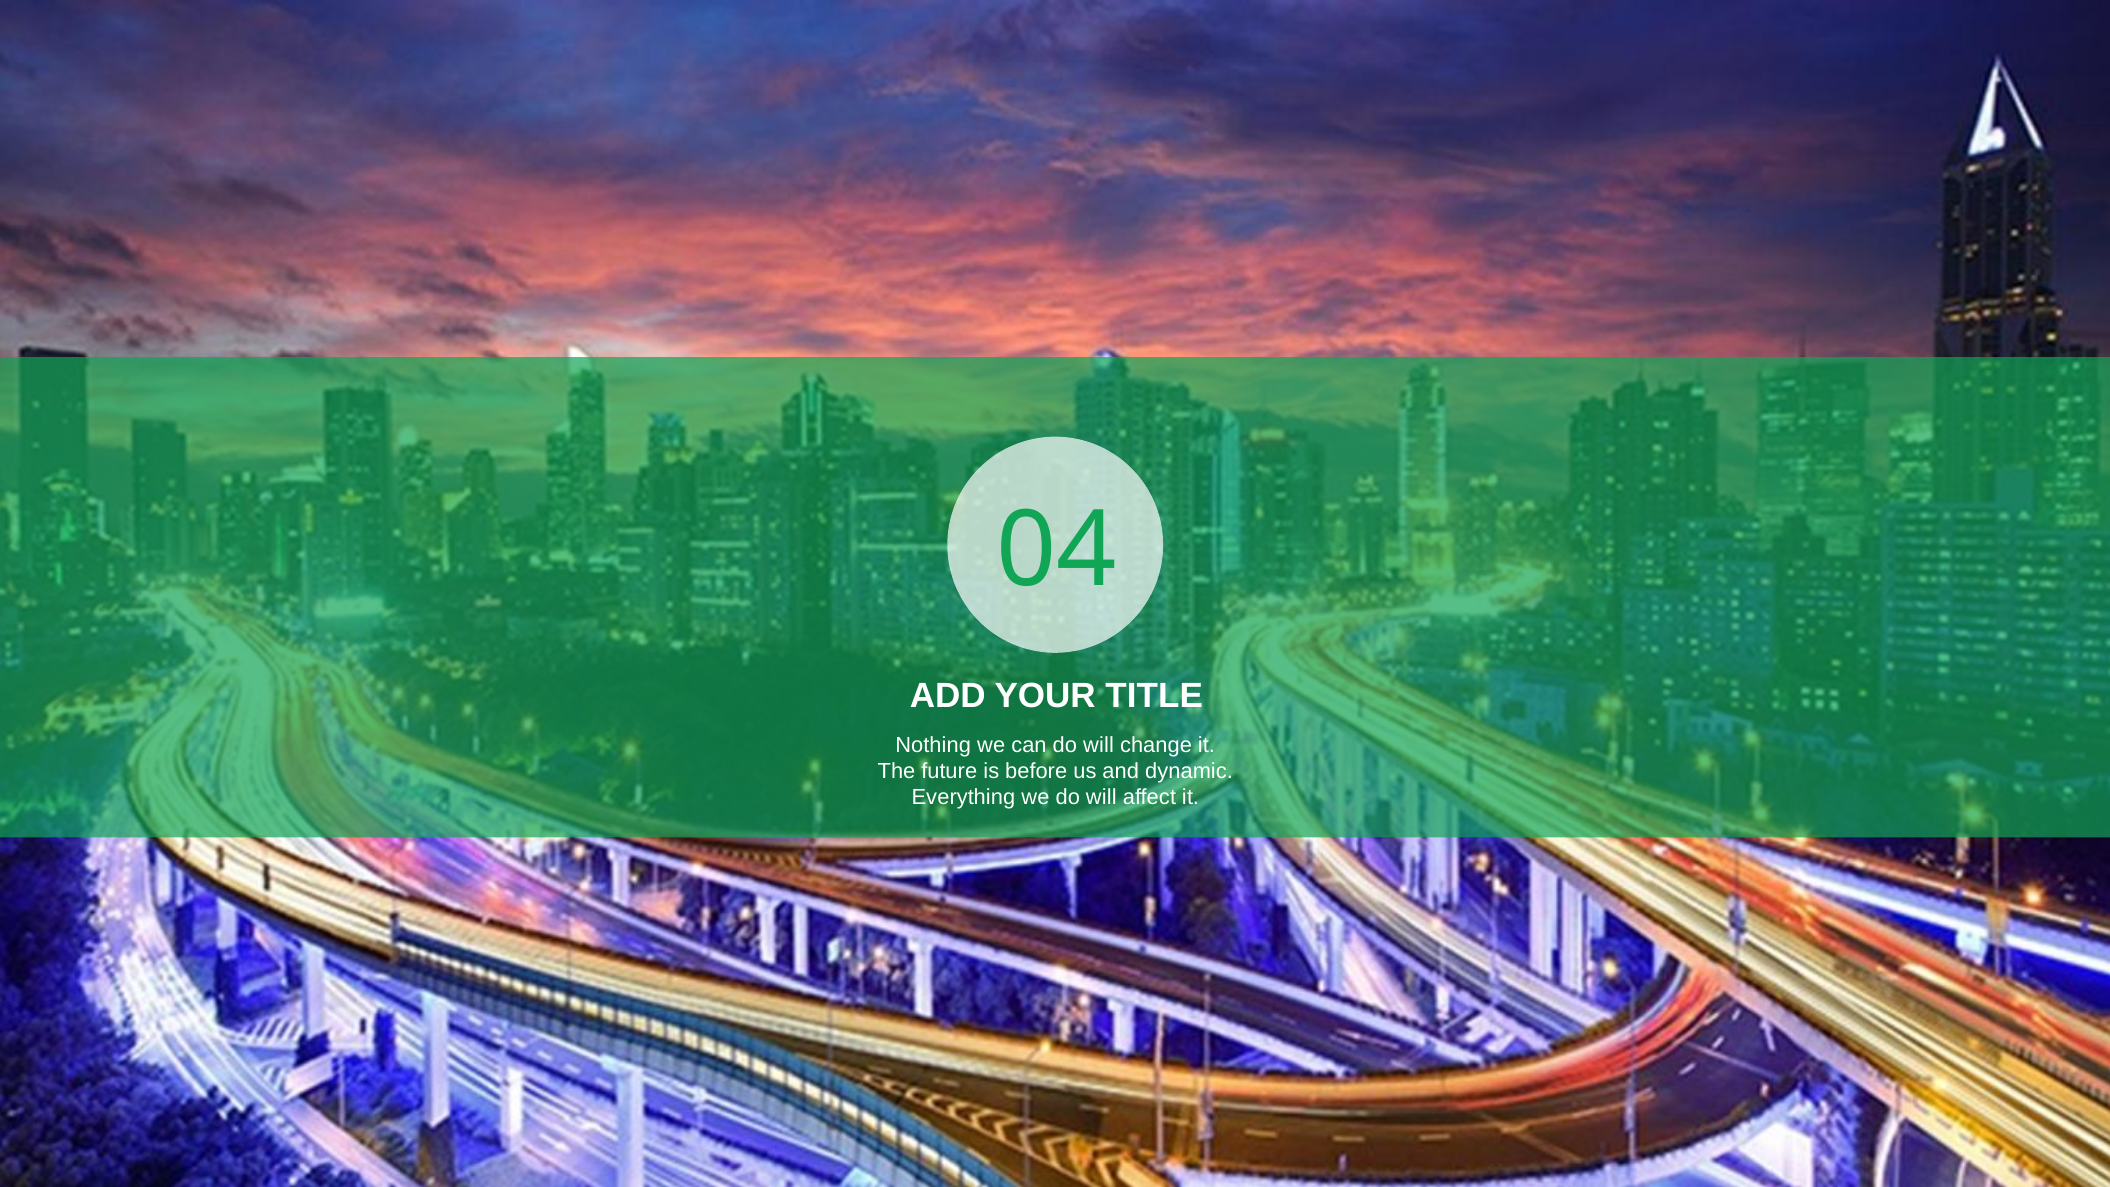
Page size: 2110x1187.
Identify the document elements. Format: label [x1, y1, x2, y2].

text_box [0, 0, 2110, 356]
text_box [860, 665, 1253, 818]
text_box [947, 436, 1164, 653]
text_box [0, 356, 2110, 838]
text_box [0, 838, 2110, 1187]
